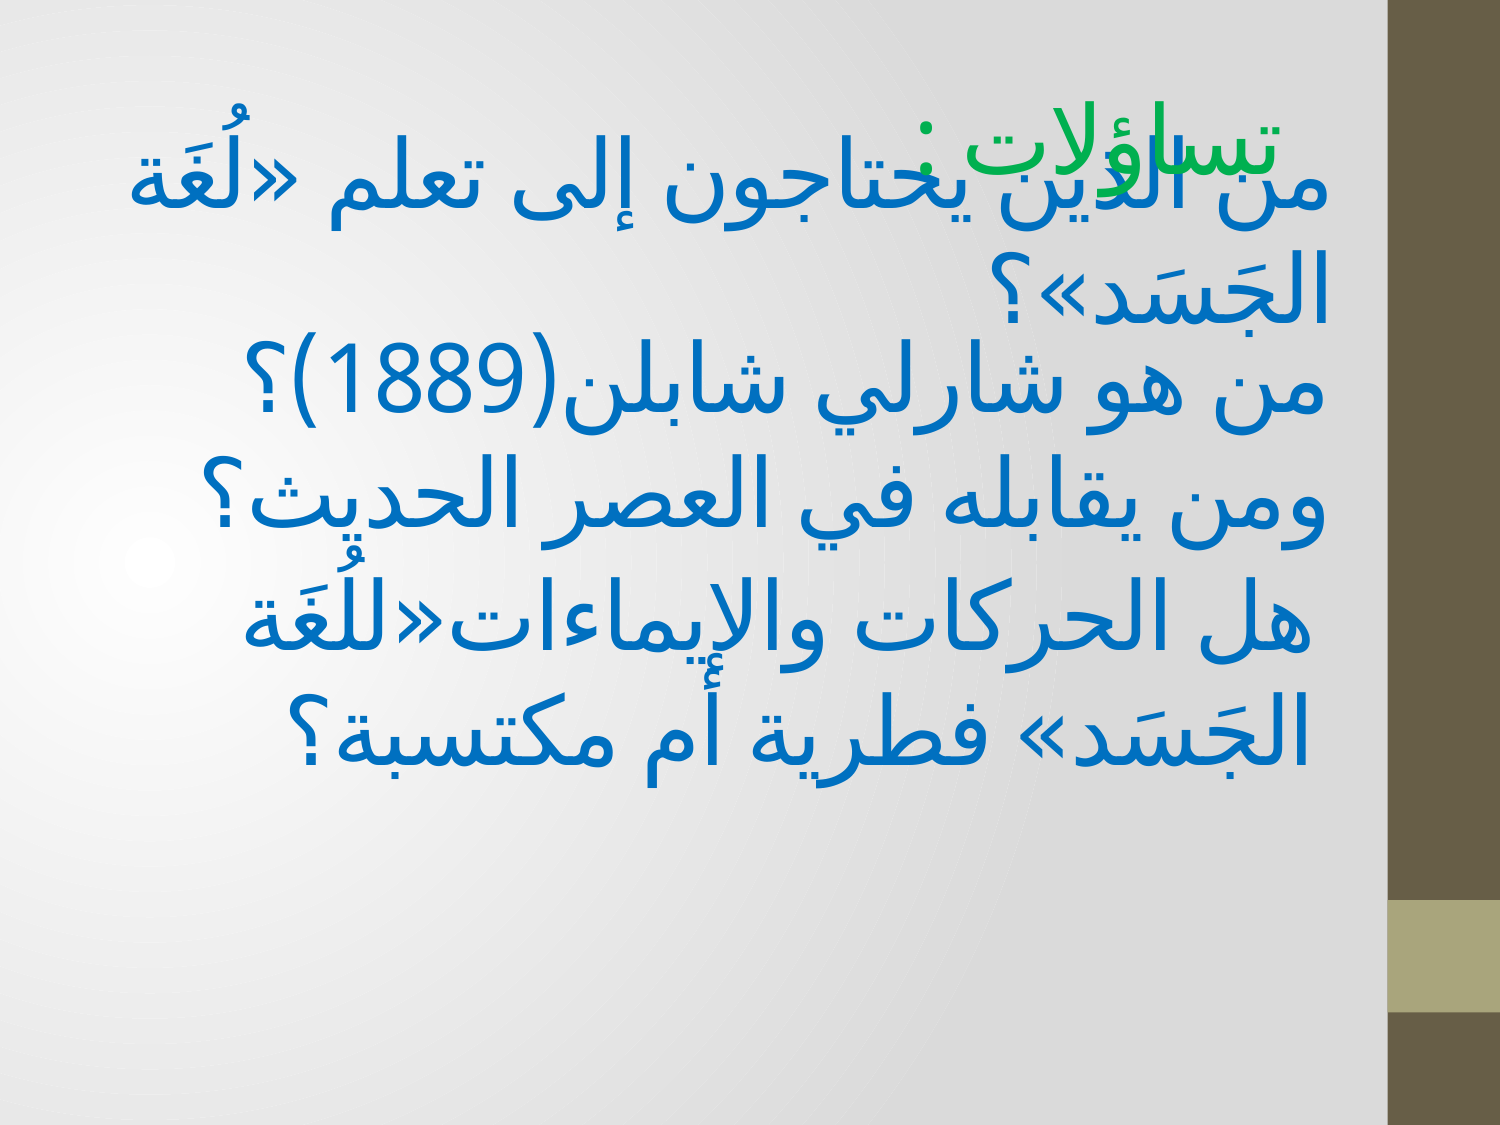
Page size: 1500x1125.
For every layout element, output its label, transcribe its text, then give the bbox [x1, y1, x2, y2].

text_box هل الحركات والإيماءات«للُغَة الجَسَد» فطرية أم مكتسبة؟ [80, 633, 1331, 821]
text_box من هو شارلي شابلن(1889)؟ ومن يقابله في العصر الحديث؟ [64, 338, 1347, 526]
title من الذين يحتاجون إلى تعلم «لُغَة الجَسَد»؟ [100, 219, 1351, 350]
text_box تساؤلات : [48, 42, 1299, 231]
